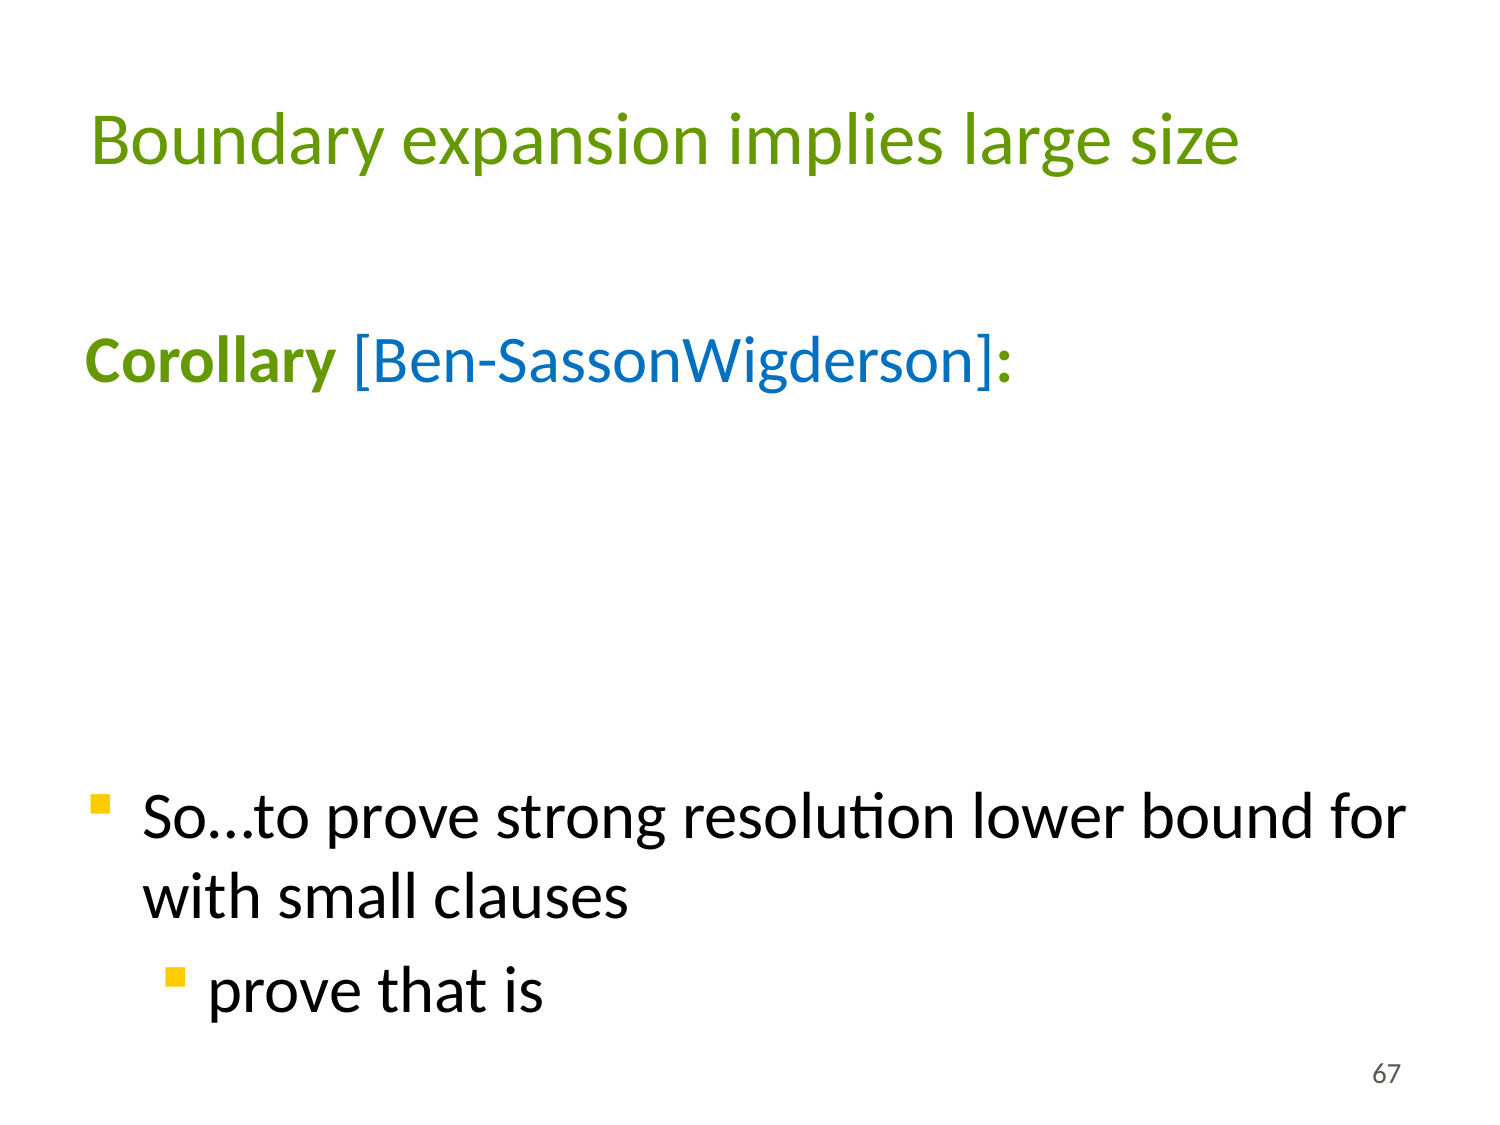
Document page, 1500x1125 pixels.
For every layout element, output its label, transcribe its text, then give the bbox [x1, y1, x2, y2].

title Boundary expansion implies large size [75, 37, 1350, 188]
slide_number 67 [1104, 1037, 1417, 1097]
